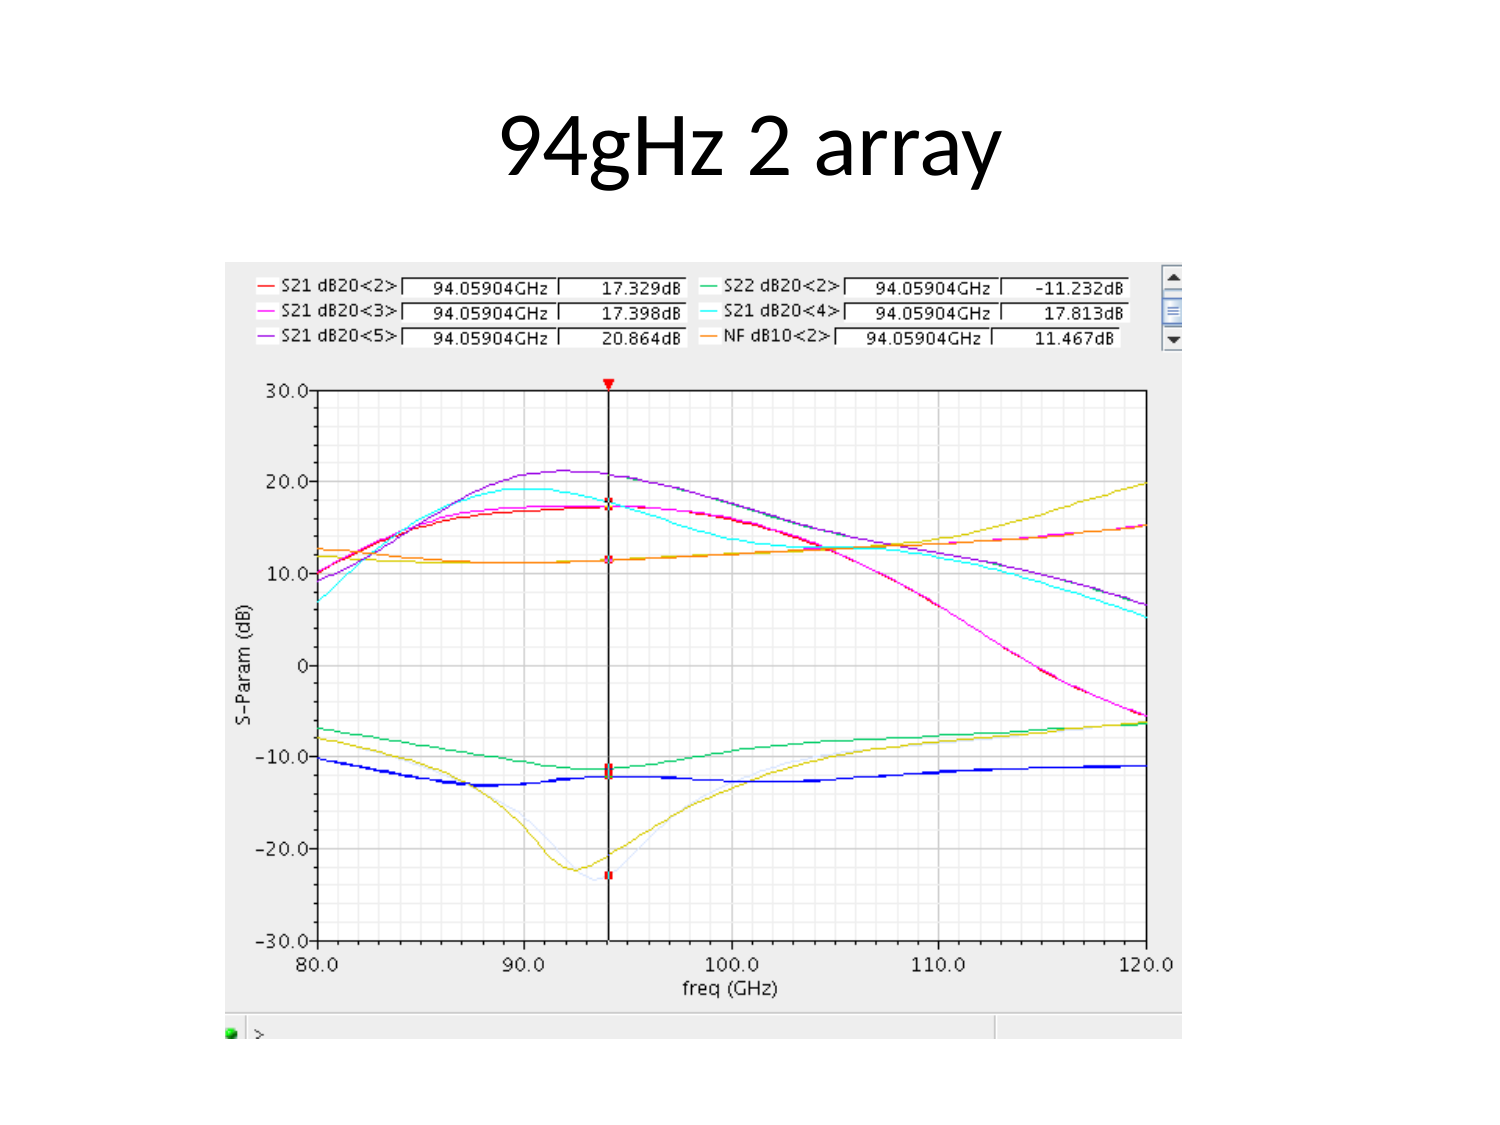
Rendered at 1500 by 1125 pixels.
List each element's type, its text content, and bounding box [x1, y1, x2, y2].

title 94gHz 2 array [75, 45, 1425, 233]
picture [224, 262, 1182, 1040]
